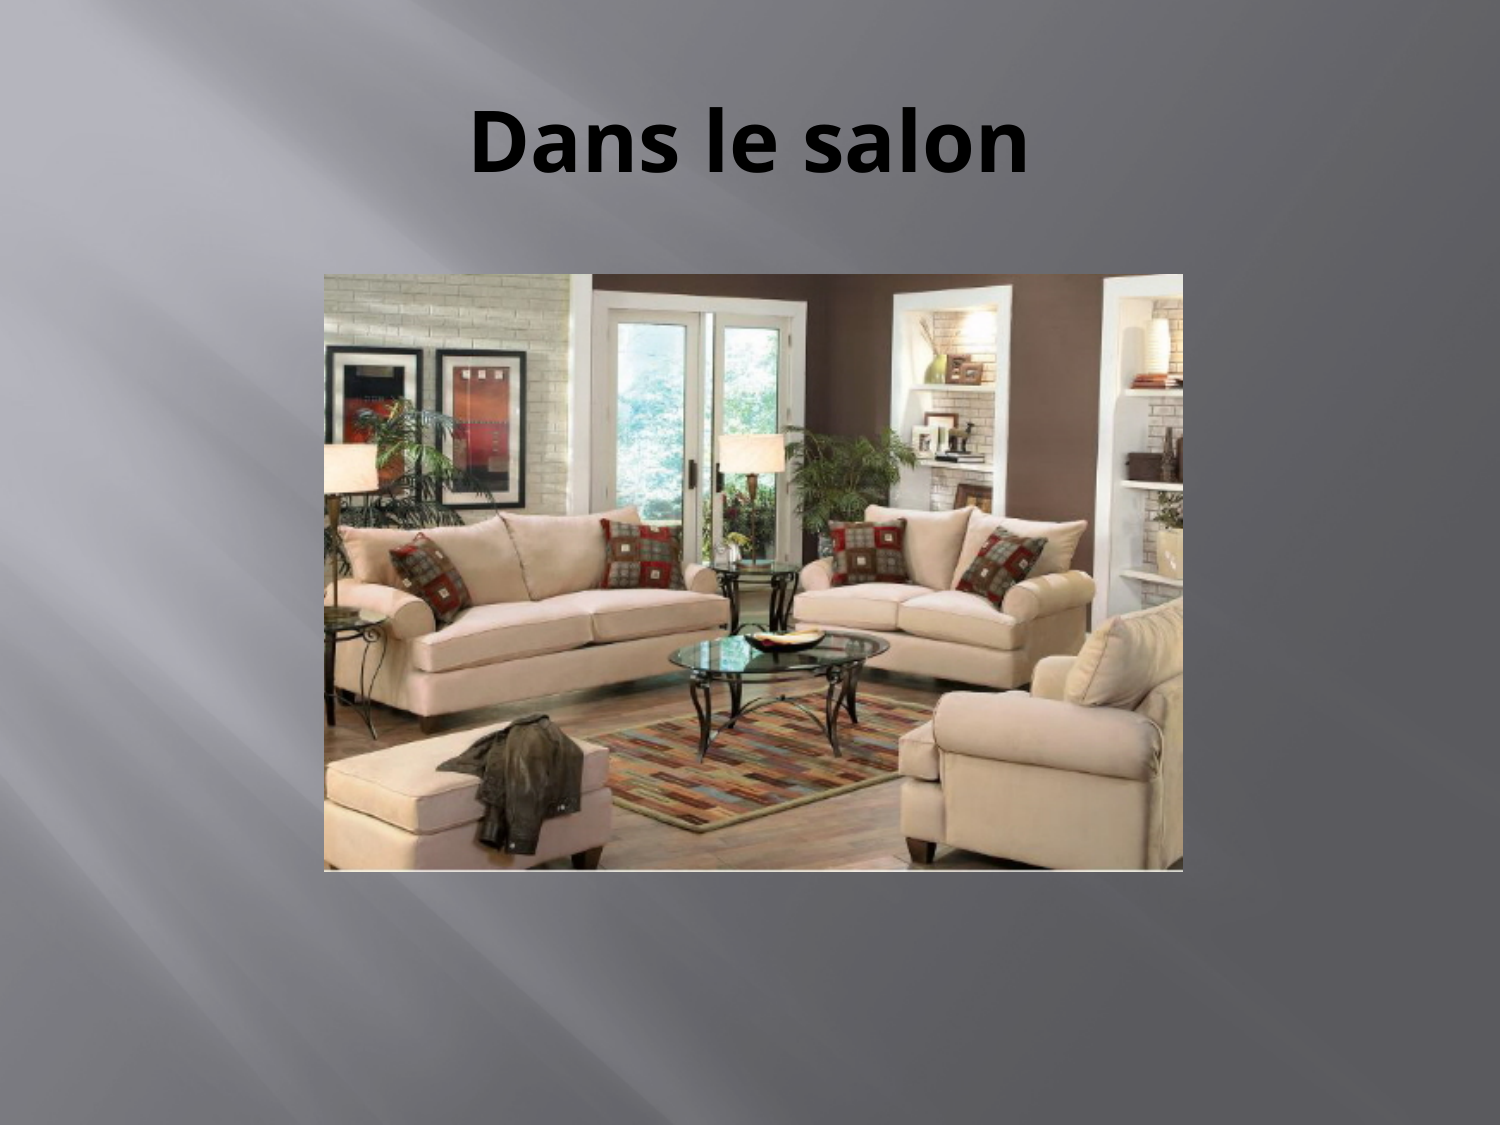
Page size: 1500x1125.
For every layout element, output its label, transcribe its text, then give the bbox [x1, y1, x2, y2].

title Dans le salon [75, 45, 1425, 233]
picture [324, 274, 1183, 872]
